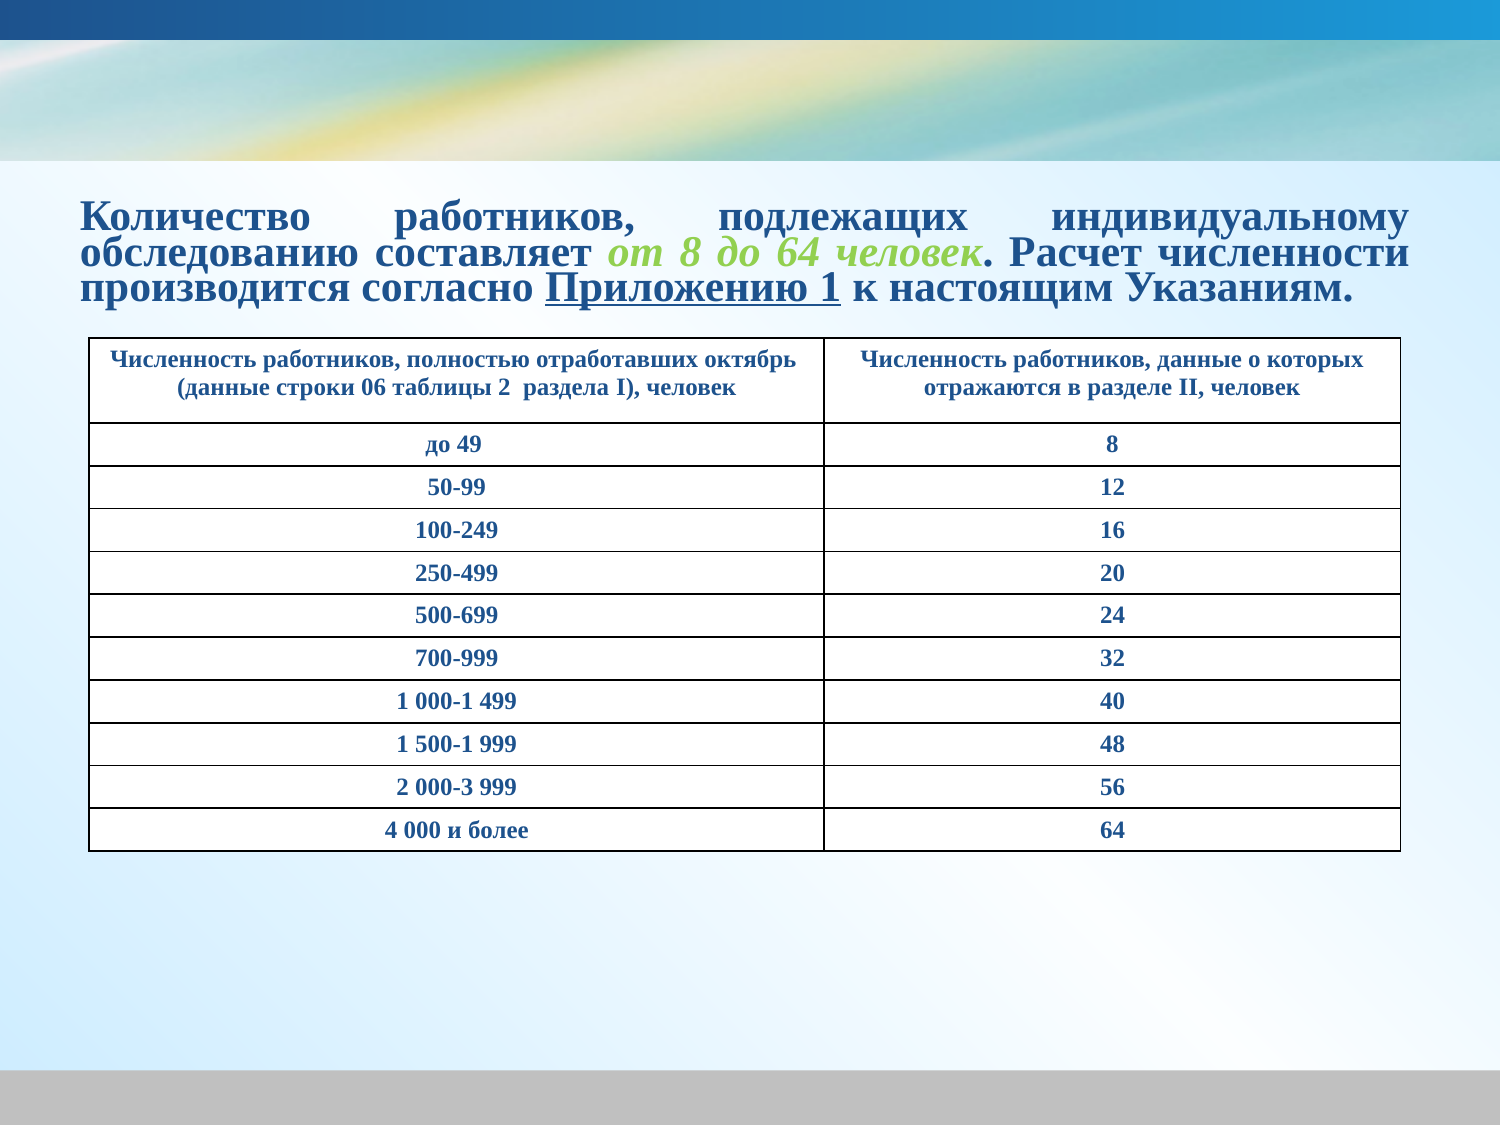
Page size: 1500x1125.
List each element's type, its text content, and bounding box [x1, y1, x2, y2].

table_cell 1 500-1 999 [90, 724, 823, 765]
table_cell 32 [825, 638, 1400, 679]
table_cell 250-499 [90, 552, 823, 593]
table_cell 16 [825, 509, 1400, 551]
table_cell 20 [825, 552, 1400, 593]
table_cell 40 [825, 681, 1400, 722]
table_cell до 49 [90, 424, 823, 465]
table_cell 2 000-3 999 [90, 766, 823, 807]
table_cell 56 [825, 766, 1400, 807]
table_cell 24 [825, 595, 1400, 636]
table_cell 700-999 [90, 638, 823, 679]
table_cell 1 000-1 499 [90, 681, 823, 722]
list Количество работников, подлежащих индивидуальному обследованию составляет от 8 до 64 человек. Расчет численности производится согласно Приложению 1 к настоящим Указаниям. [64, 196, 1425, 339]
table_cell 48 [825, 724, 1400, 765]
table_cell 500-699 [90, 595, 823, 636]
picture [0, 39, 1500, 161]
table_cell 100-249 [90, 509, 823, 551]
table_cell 64 [825, 809, 1400, 850]
table_cell 8 [825, 424, 1400, 465]
table_header Численность работников, данные о которых отражаются в разделе II, человек [825, 339, 1400, 422]
table_cell 12 [825, 467, 1400, 508]
table_header Численность работников, полностью отработавших октябрь (данные строки 06 таблицы 2 раздела I), человек [90, 339, 823, 422]
table_cell 4 000 и более [90, 809, 823, 850]
table_cell 50-99 [90, 467, 823, 508]
